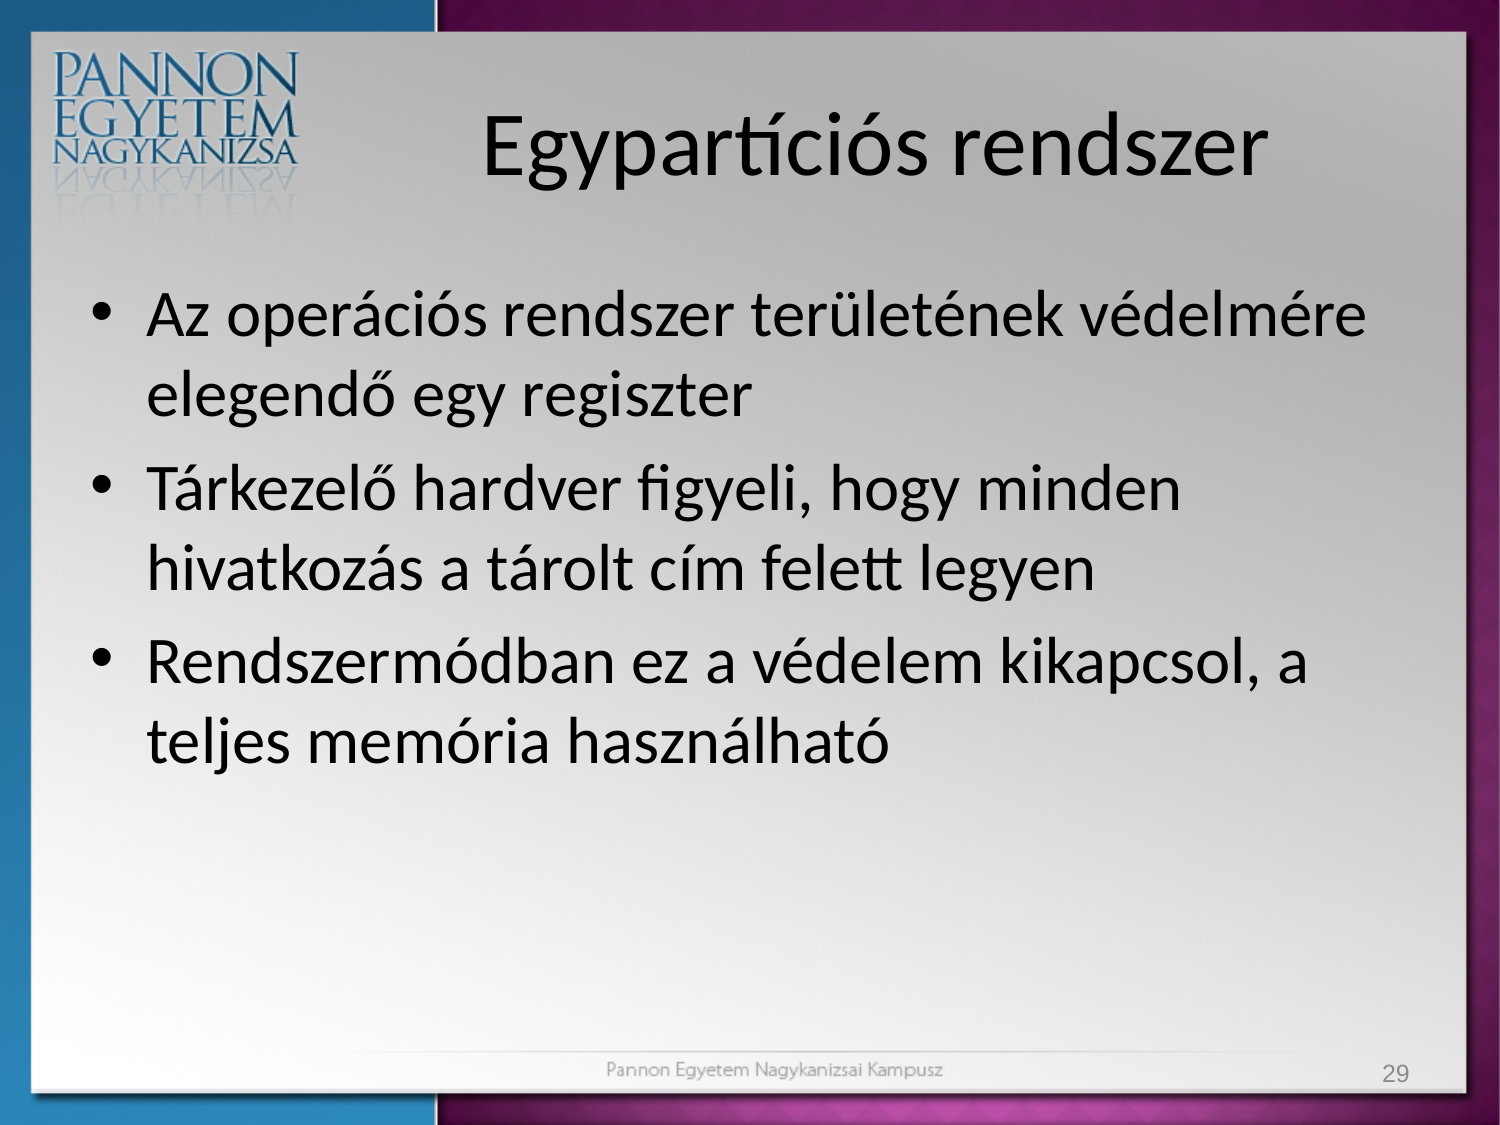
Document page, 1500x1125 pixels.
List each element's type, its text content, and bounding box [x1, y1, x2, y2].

slide_number 29 [1074, 1042, 1425, 1103]
picture [0, 0, 1500, 1125]
list Az operációs rendszer területének védelmére elegendő egy regiszter Tárkezelő hardver figyeli, hogy minden hivatkozás a tárolt cím felett legyen Rendszermódban ez a védelem kikapcsol, a teljes memória használható [75, 262, 1425, 1038]
title Egypartíciós rendszer [328, 45, 1425, 233]
